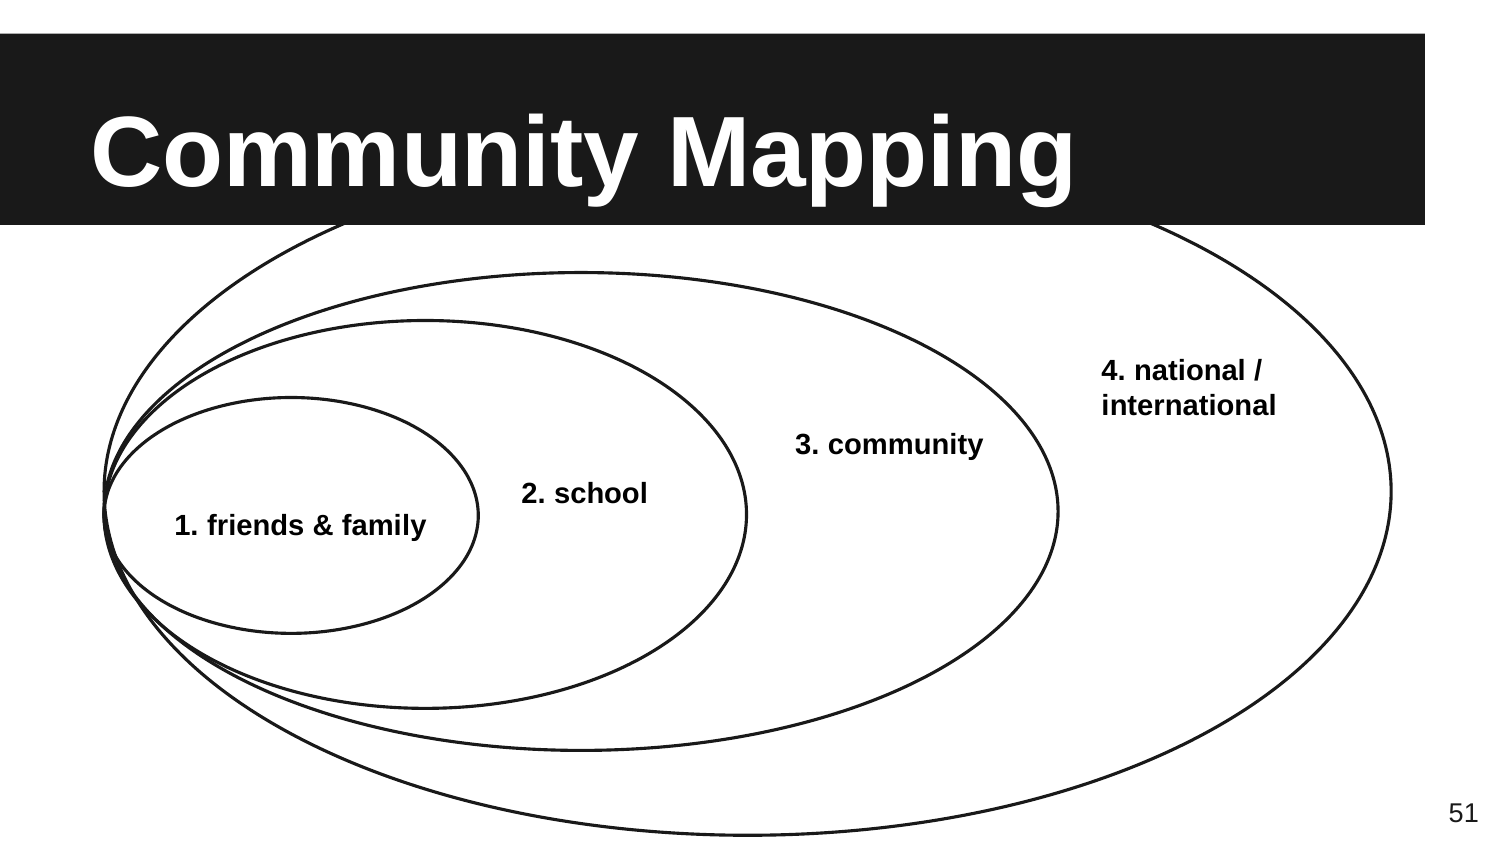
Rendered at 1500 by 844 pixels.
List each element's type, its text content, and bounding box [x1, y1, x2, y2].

text_box [103, 397, 479, 634]
slide_number 51 [1403, 779, 1494, 844]
text_box [105, 320, 747, 709]
title Community Mapping [75, 33, 1425, 221]
text_box 4. national / international [1086, 336, 1332, 433]
text_box [104, 221, 1392, 836]
text_box [107, 272, 1059, 751]
text_box 1. friends & family [159, 491, 452, 577]
text_box 3. community [780, 410, 1026, 496]
text_box 2. school [506, 458, 719, 545]
